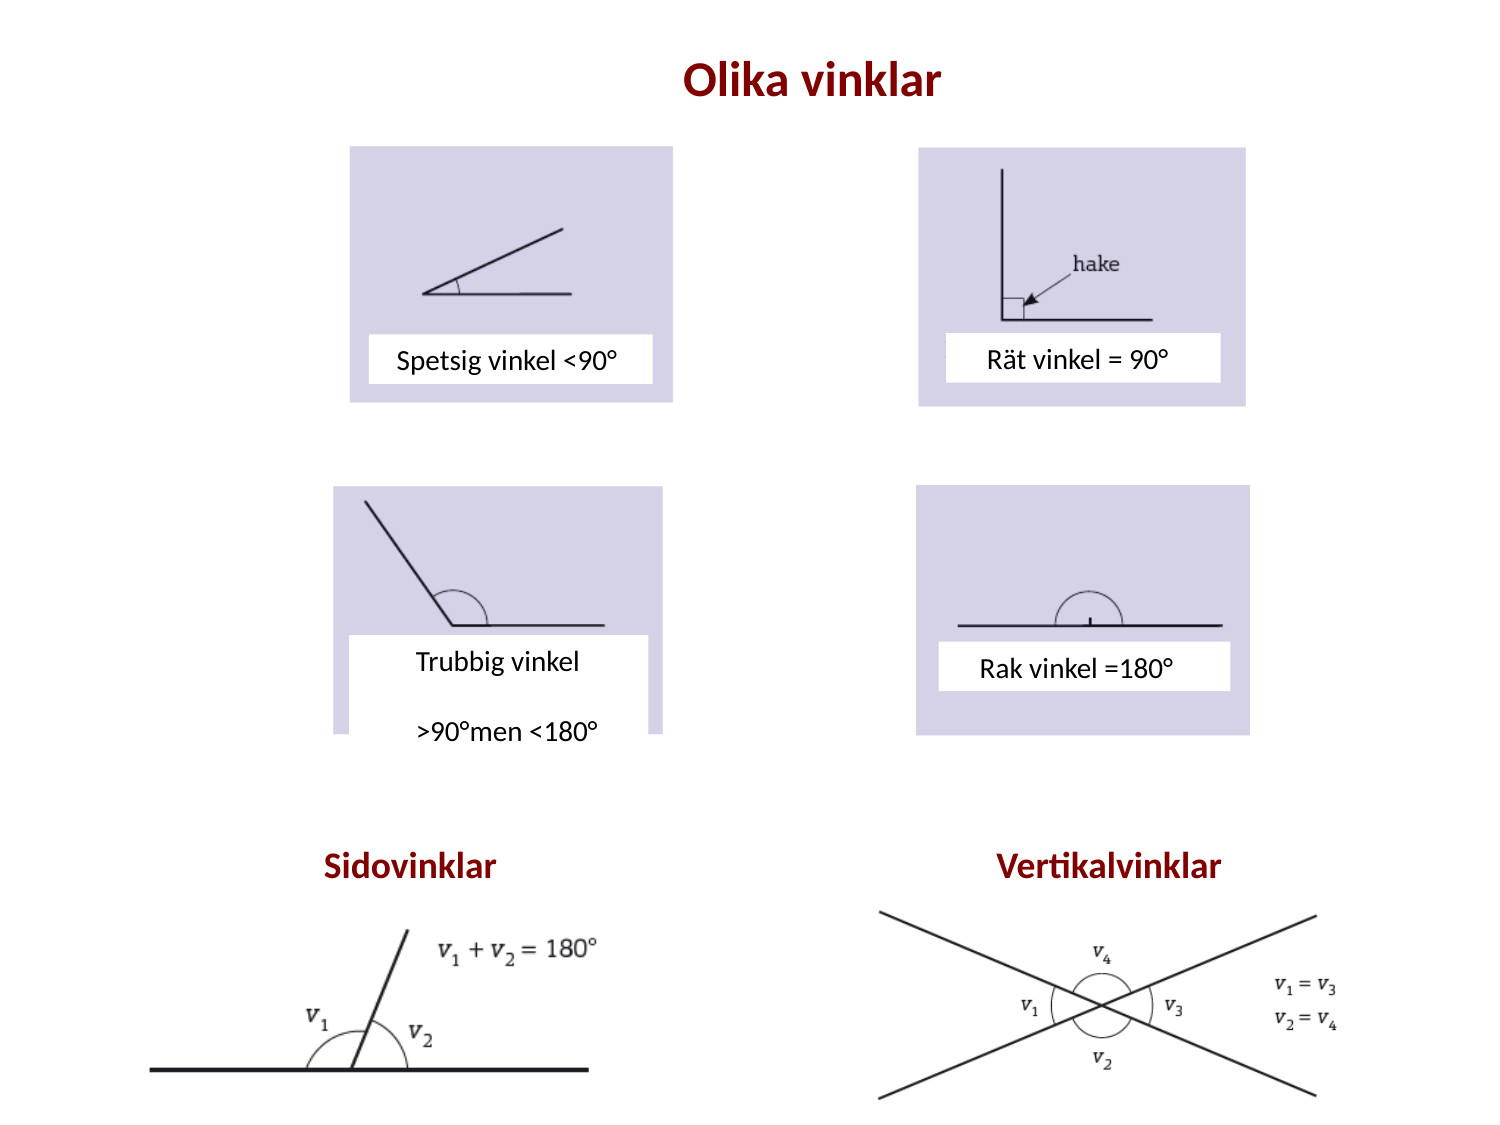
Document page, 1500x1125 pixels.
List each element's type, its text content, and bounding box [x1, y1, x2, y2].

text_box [915, 145, 1250, 408]
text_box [915, 485, 1250, 737]
text_box Olika vinklar [668, 39, 958, 115]
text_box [346, 145, 681, 408]
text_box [332, 485, 667, 737]
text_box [868, 833, 1343, 1107]
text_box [144, 833, 615, 1096]
